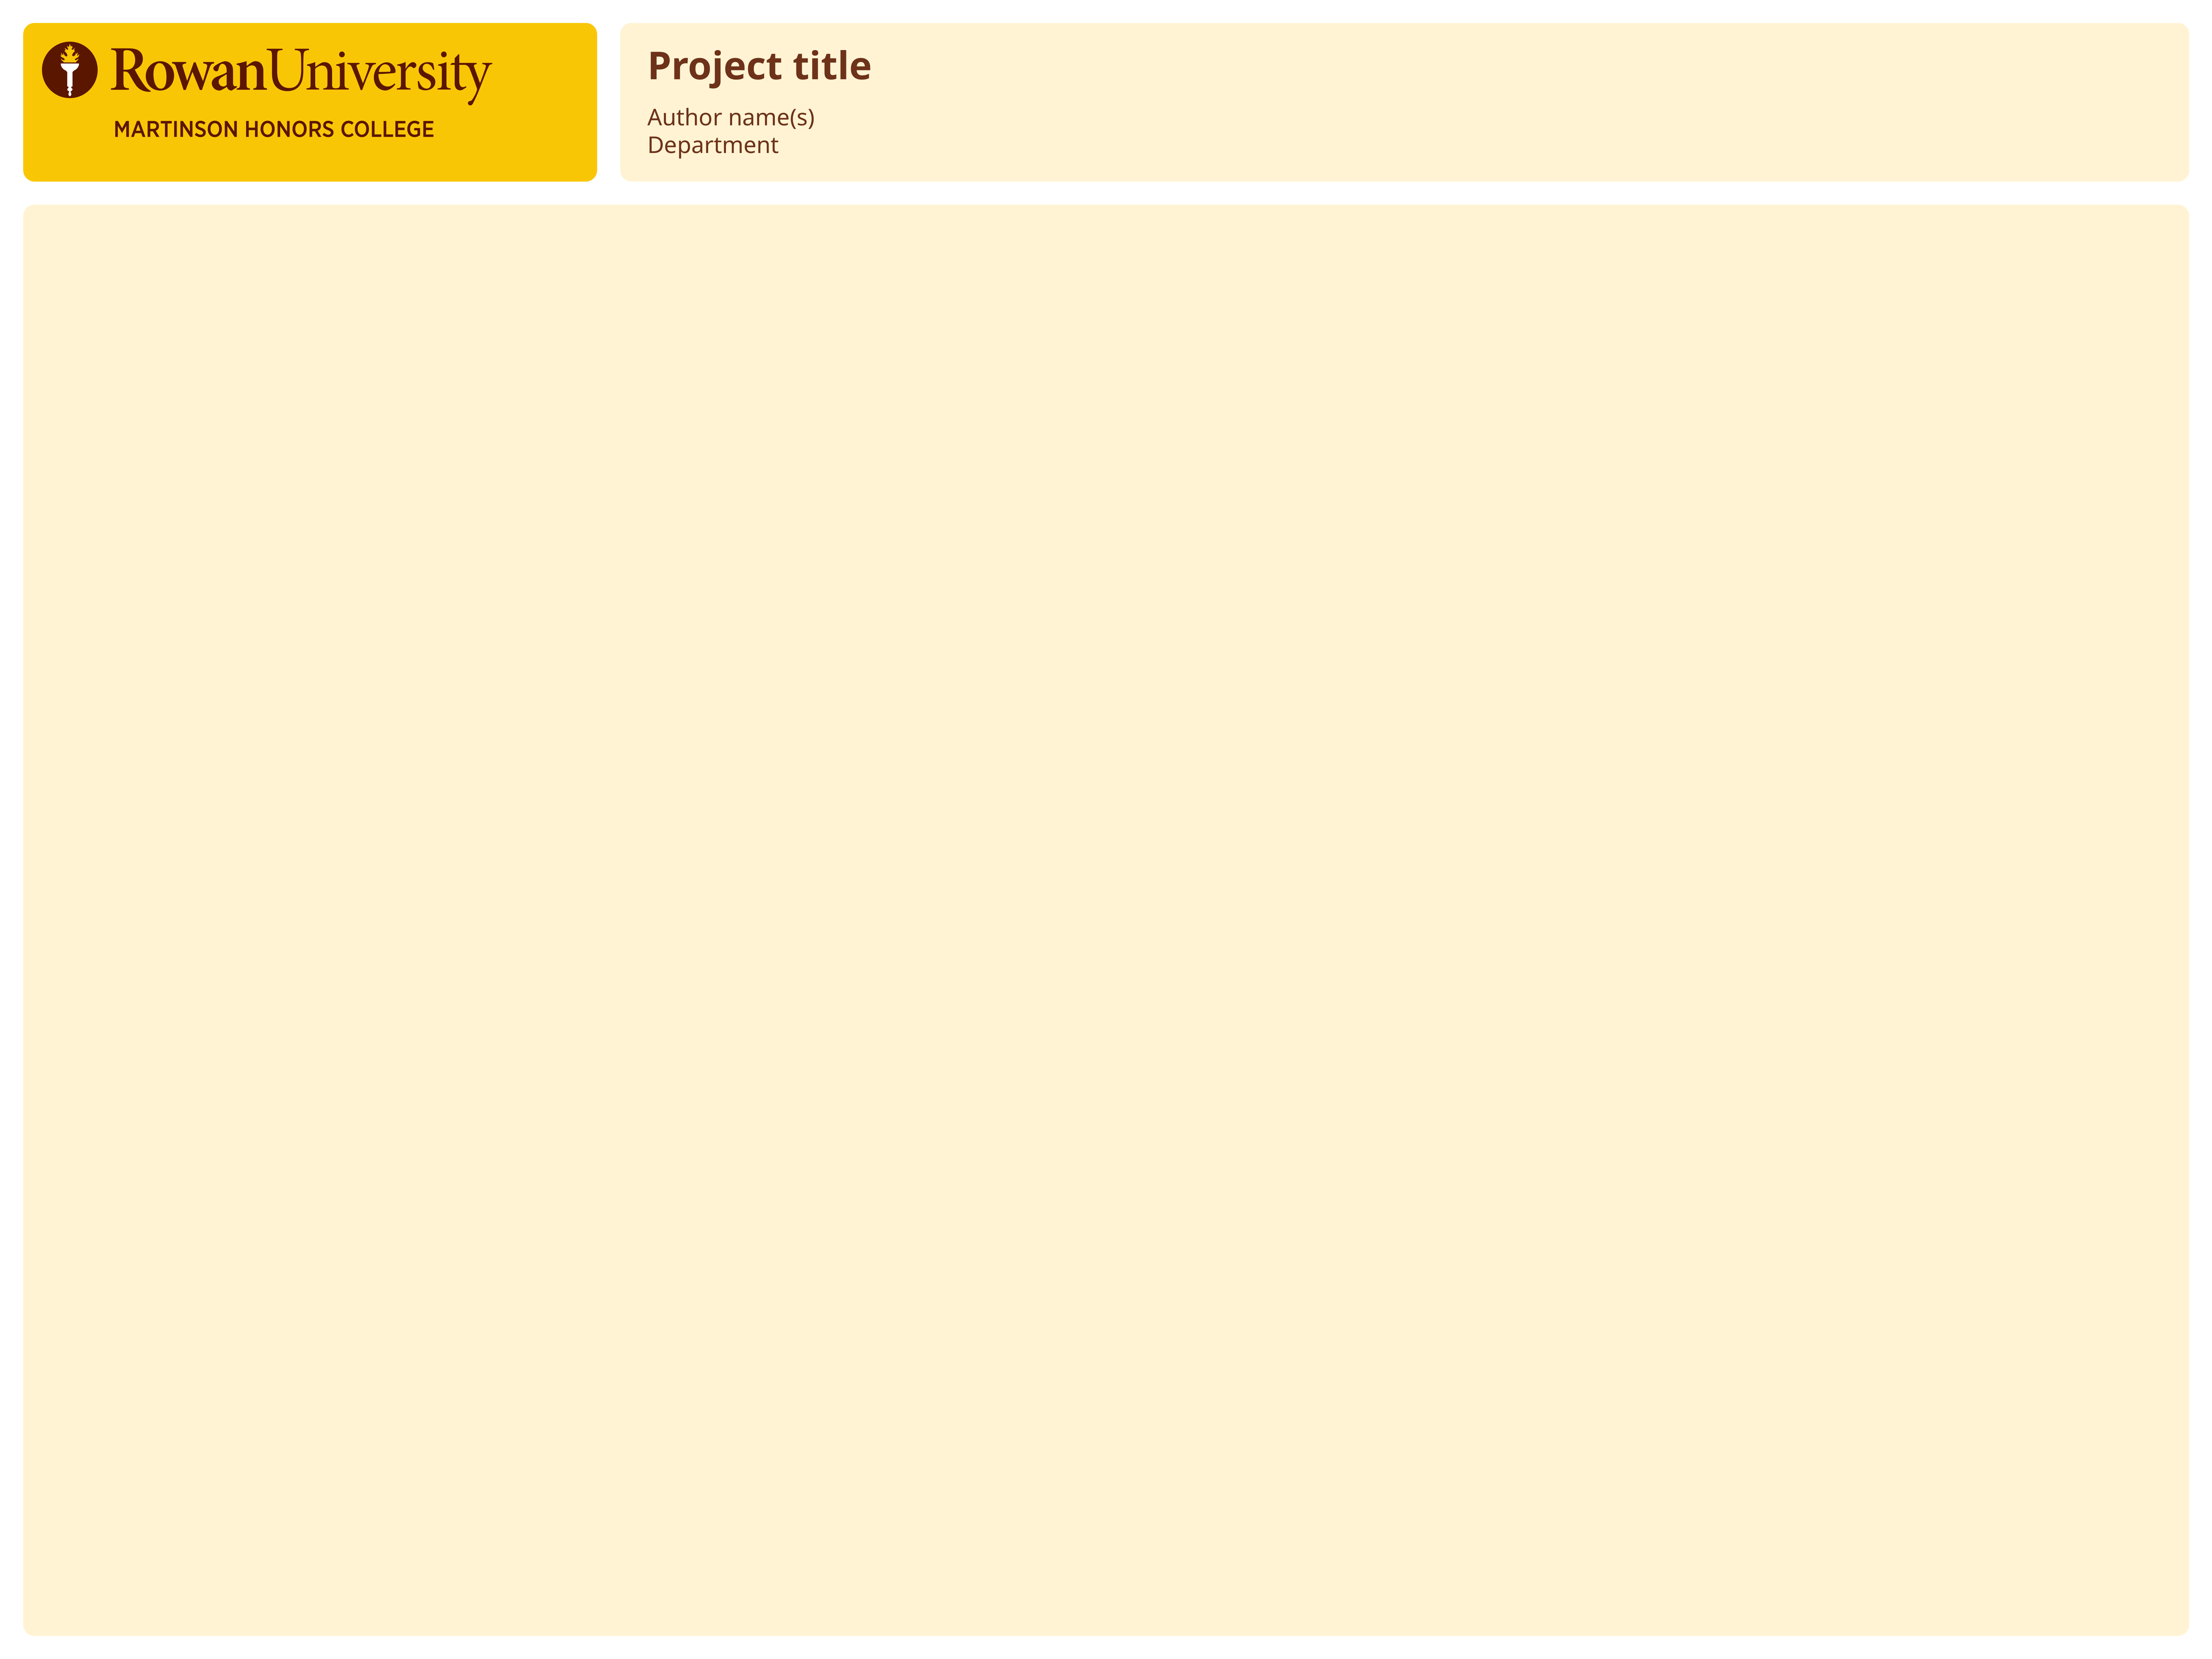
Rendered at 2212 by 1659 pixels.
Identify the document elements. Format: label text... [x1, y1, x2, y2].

text_box Project title Author name(s) Department [643, 38, 2166, 160]
